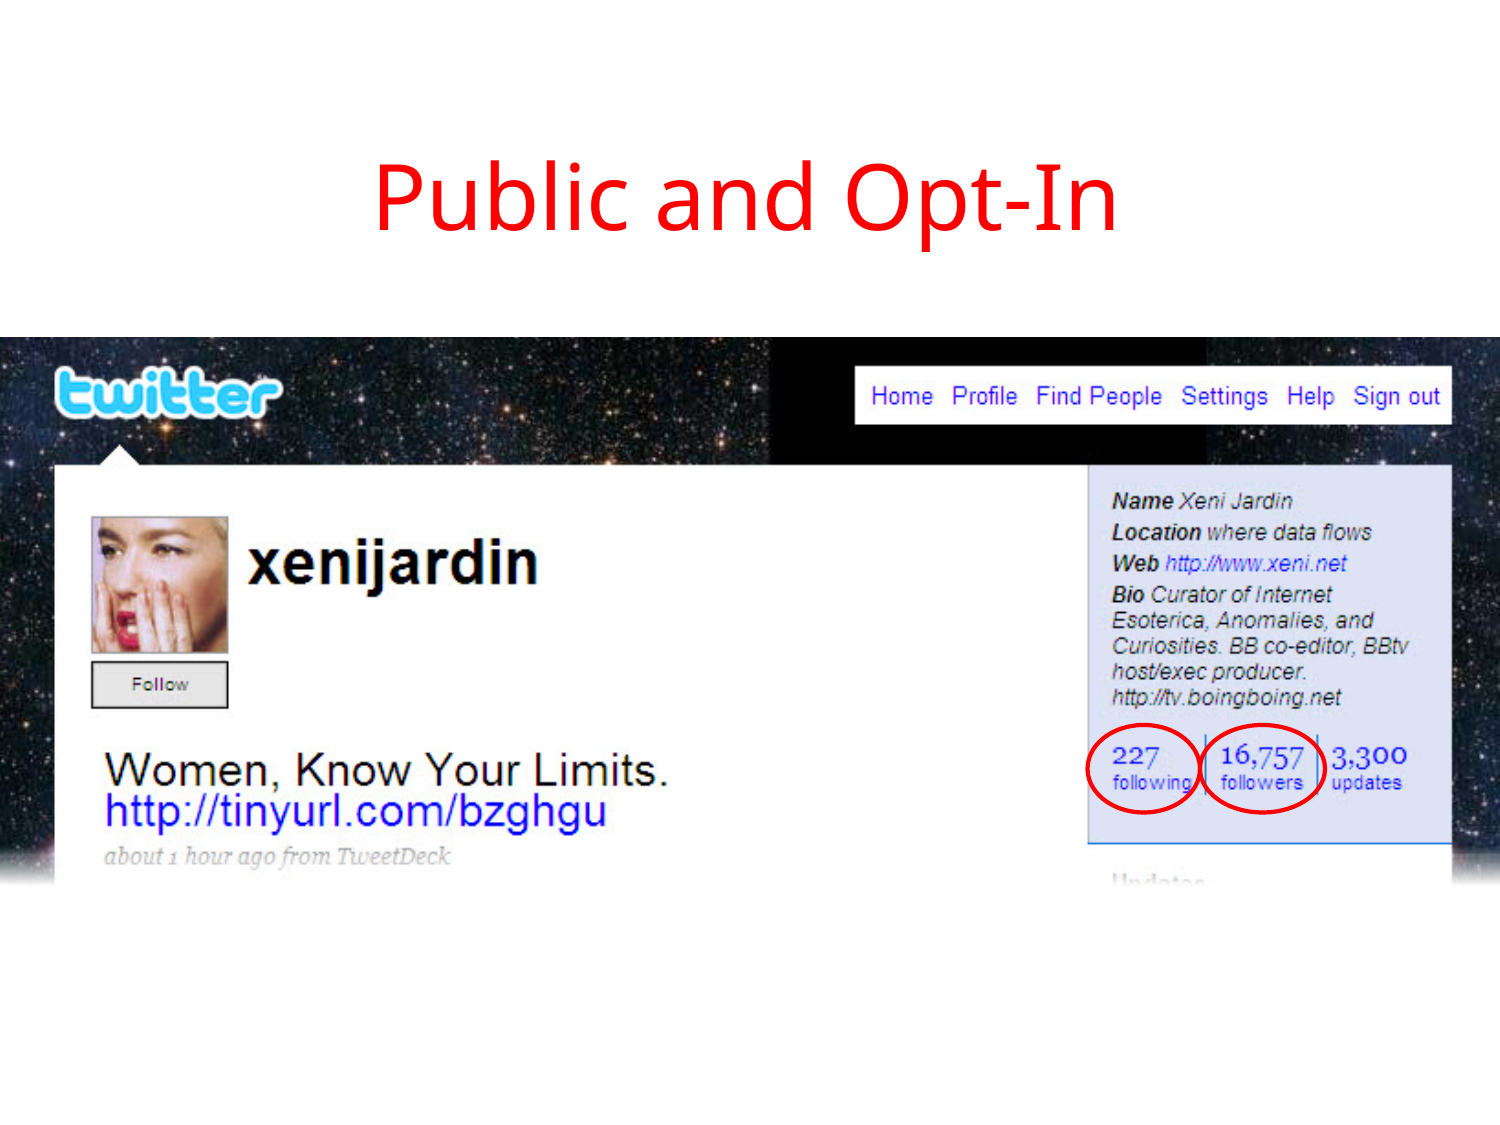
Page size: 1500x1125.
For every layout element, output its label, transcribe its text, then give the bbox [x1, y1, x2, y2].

picture [0, 337, 1500, 888]
title Public and Opt-In [111, 61, 1388, 326]
